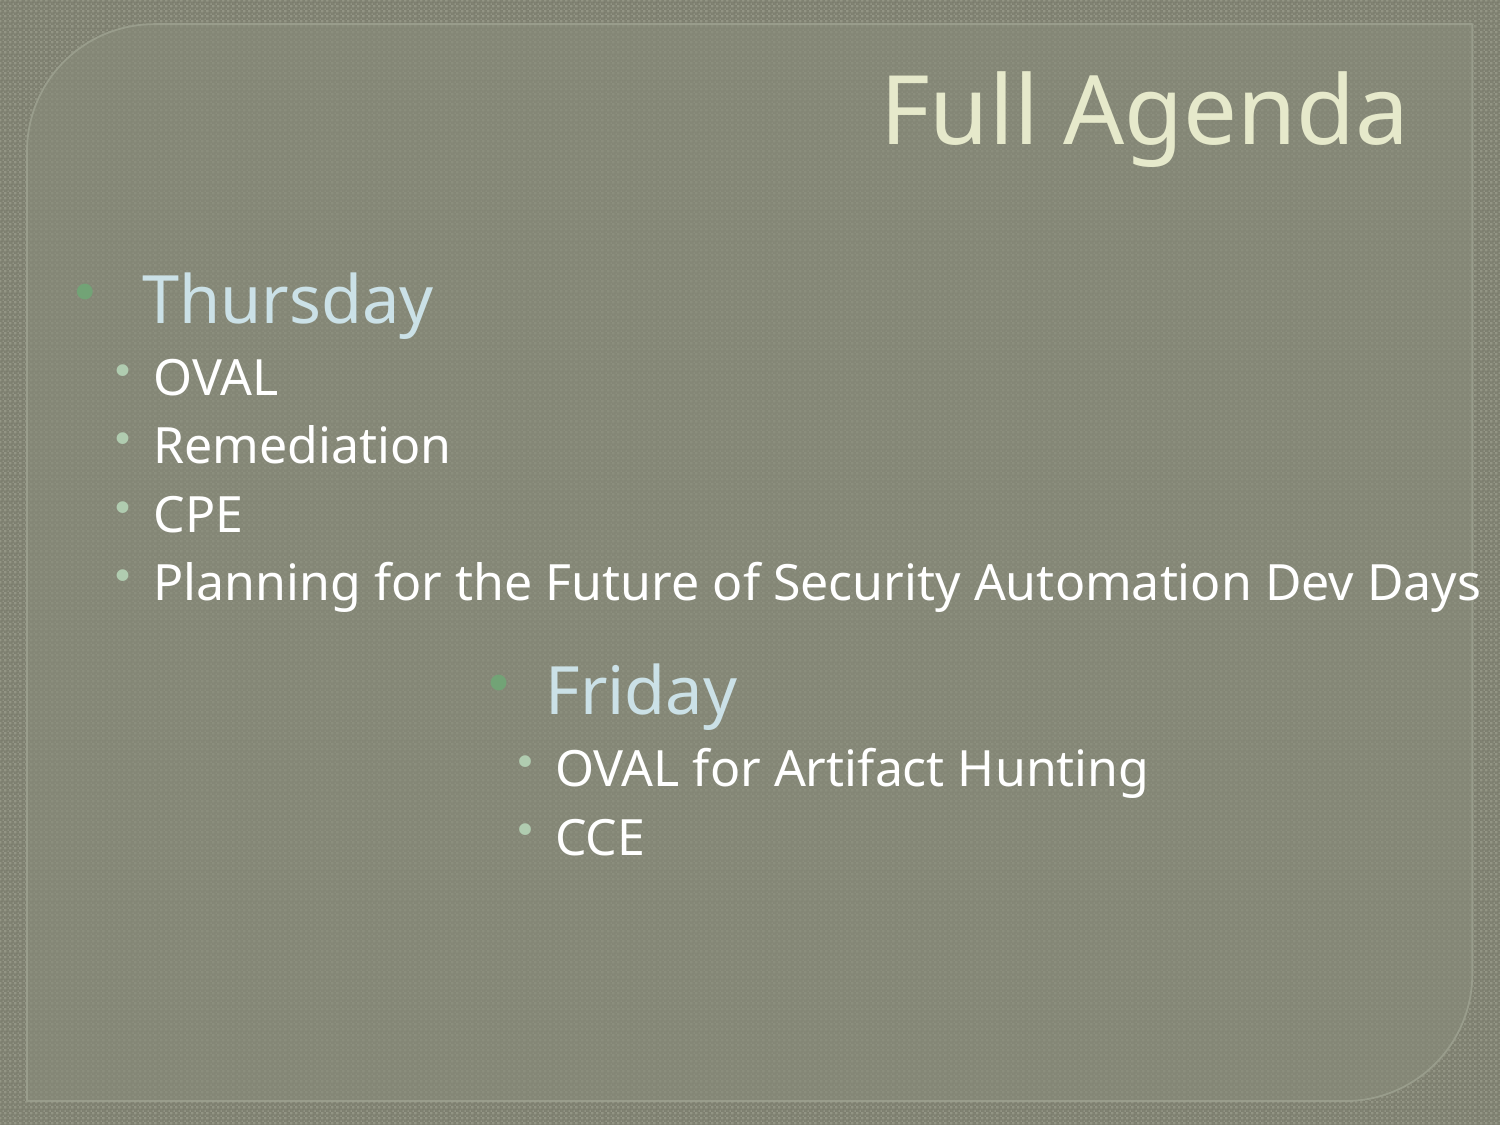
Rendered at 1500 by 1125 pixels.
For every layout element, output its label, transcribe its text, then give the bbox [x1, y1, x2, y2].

text_box Thursday OVAL Remediation CPE Planning for the Future of Security Automation Dev Days Friday OVAL for Artifact Hunting CCE [62, 249, 1500, 1075]
text_box Full Agenda [74, 41, 1425, 230]
